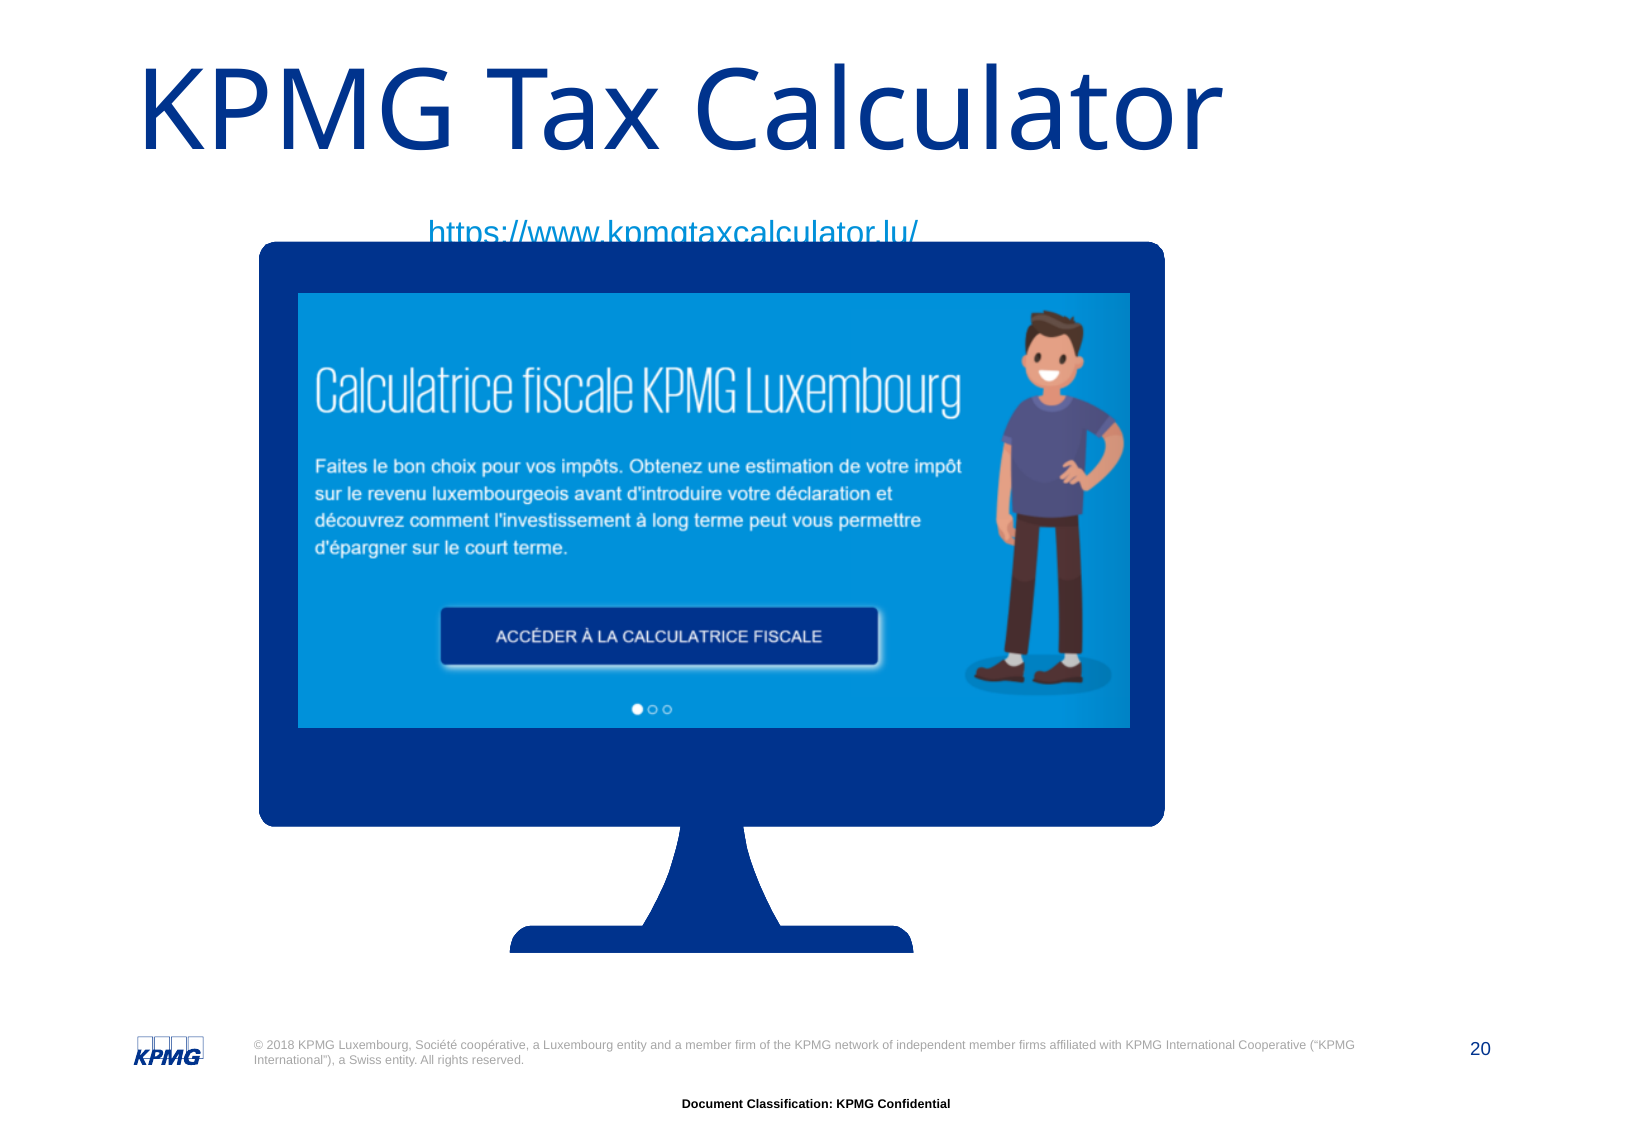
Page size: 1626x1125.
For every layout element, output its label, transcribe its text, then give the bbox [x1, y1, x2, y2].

picture [466, 541, 507, 554]
picture [526, 463, 555, 473]
picture [413, 544, 439, 554]
picture [807, 375, 825, 413]
picture [628, 487, 655, 500]
picture [885, 375, 903, 413]
picture [614, 375, 632, 413]
picture [746, 459, 833, 473]
picture [434, 487, 446, 500]
picture [632, 704, 643, 715]
picture [458, 487, 568, 504]
picture [439, 606, 885, 672]
picture [776, 487, 838, 500]
picture [315, 513, 403, 527]
picture [840, 487, 870, 500]
picture [339, 375, 357, 413]
picture [453, 375, 462, 412]
picture [653, 513, 688, 531]
picture [465, 375, 469, 412]
picture [840, 514, 921, 531]
picture [483, 463, 512, 477]
picture [348, 487, 361, 500]
picture [410, 514, 488, 527]
picture [687, 367, 712, 412]
picture [369, 544, 407, 558]
picture [942, 375, 960, 419]
picture [515, 463, 520, 472]
picture [523, 367, 534, 412]
picture [514, 541, 518, 554]
picture [907, 375, 925, 413]
picture [472, 375, 490, 413]
picture [695, 514, 742, 527]
picture [786, 375, 804, 412]
picture [368, 375, 386, 413]
picture [563, 459, 617, 477]
picture [316, 459, 325, 473]
picture [368, 490, 425, 500]
picture [863, 368, 881, 413]
picture [445, 541, 459, 554]
picture [394, 459, 425, 473]
picture [747, 368, 762, 413]
picture [728, 487, 770, 500]
picture [417, 375, 435, 413]
picture [637, 513, 646, 527]
picture [448, 490, 456, 500]
picture [565, 375, 603, 413]
picture [389, 375, 407, 413]
picture [438, 368, 449, 413]
picture [328, 459, 367, 473]
picture [929, 375, 939, 412]
picture [544, 375, 561, 413]
picture [432, 459, 475, 473]
picture [616, 514, 630, 526]
picture [708, 462, 739, 473]
picture [316, 490, 341, 500]
picture [793, 516, 832, 527]
picture [316, 367, 336, 413]
picture [520, 544, 562, 554]
picture [496, 513, 613, 527]
picture [330, 540, 368, 558]
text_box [259, 241, 1165, 953]
picture [665, 706, 672, 713]
picture [840, 459, 860, 473]
picture [829, 375, 860, 412]
picture [575, 487, 621, 500]
picture [765, 375, 783, 413]
picture [702, 487, 721, 500]
picture [493, 375, 512, 413]
picture [715, 367, 735, 413]
picture [866, 460, 908, 473]
picture [644, 368, 663, 412]
picture [630, 459, 701, 473]
picture [315, 541, 329, 554]
picture [666, 367, 683, 412]
title KPMG Tax Calculator https://www.kpmgtaxcalculator.lu/ [135, 74, 1490, 193]
picture [374, 459, 387, 473]
picture [975, 311, 1124, 684]
picture [750, 516, 780, 530]
picture [657, 487, 699, 500]
picture [877, 487, 892, 500]
picture [915, 459, 961, 477]
